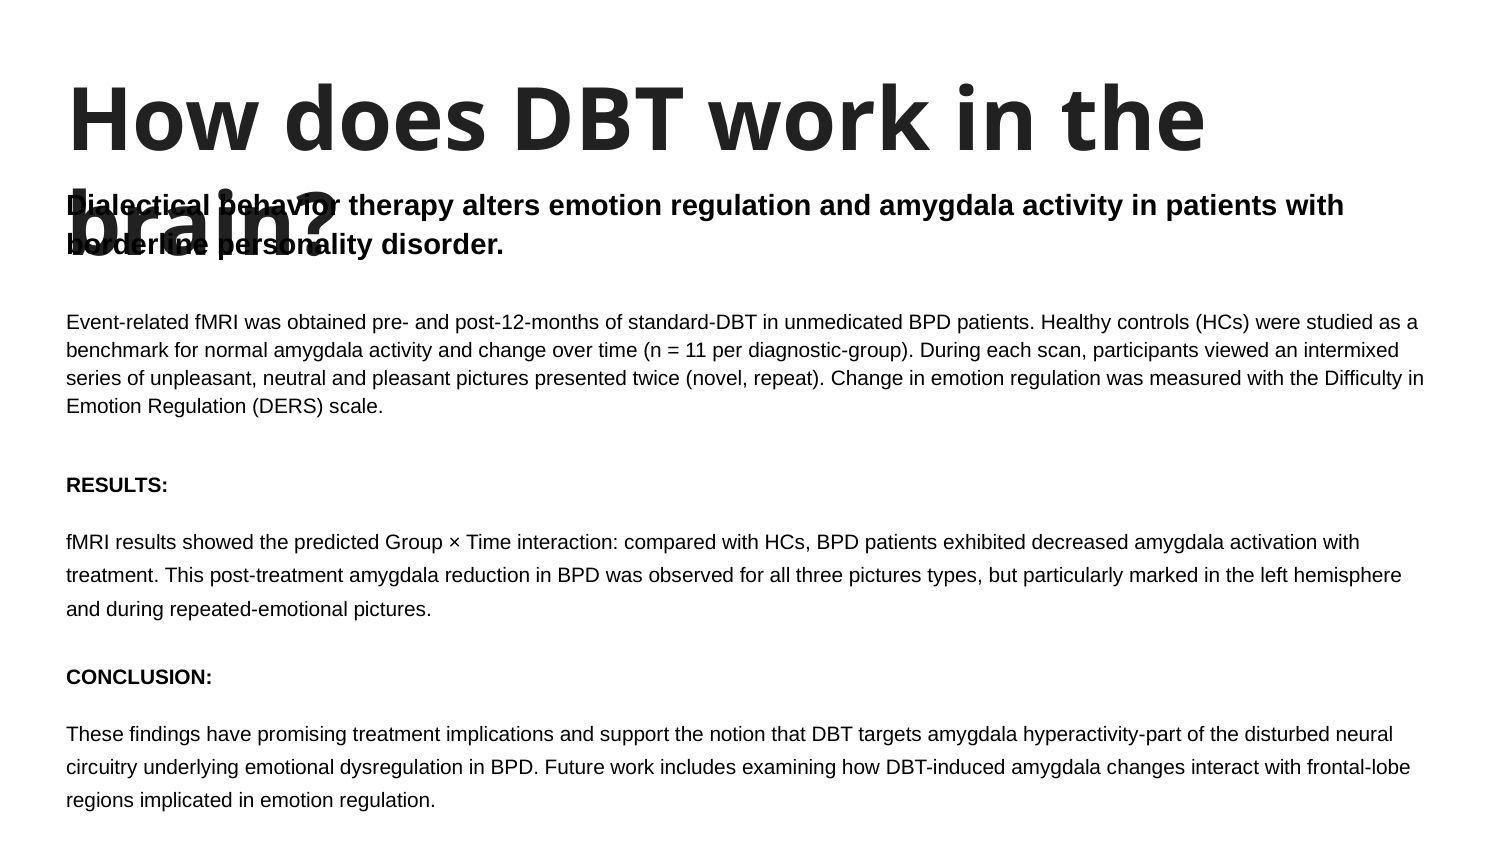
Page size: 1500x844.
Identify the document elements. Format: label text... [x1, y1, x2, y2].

list Dialectical behavior therapy alters emotion regulation and amygdala activity in patients with borderline personality disorder. Event-related fMRI was obtained pre- and post-12-months of standard-DBT in unmedicated BPD patients. Healthy controls (HCs) were studied as a benchmark for normal amygdala activity and change over time (n = 11 per diagnostic-group). During each scan, participants viewed an intermixed series of unpleasant, neutral and pleasant pictures presented twice (novel, repeat). Change in emotion regulation was measured with the Difficulty in Emotion Regulation (DERS) scale. RESULTS: fMRI results showed the predicted Group × Time interaction: compared with HCs, BPD patients exhibited decreased amygdala activation with treatment. This post-treatment amygdala reduction in BPD was observed for all three pictures types, but particularly marked in the left hemisphere and during repeated-emotional pictures. CONCLUSION: These findings have promising treatment implications and support the notion that DBT targets amygdala hyperactivity-part of the disturbed neural circuitry underlying emotional dysregulation in BPD. Future work includes examining how DBT-induced amygdala changes interact with frontal-lobe regions implicated in emotion regulation. [51, 166, 1449, 715]
title How does DBT work in the brain? [51, 48, 1449, 166]
